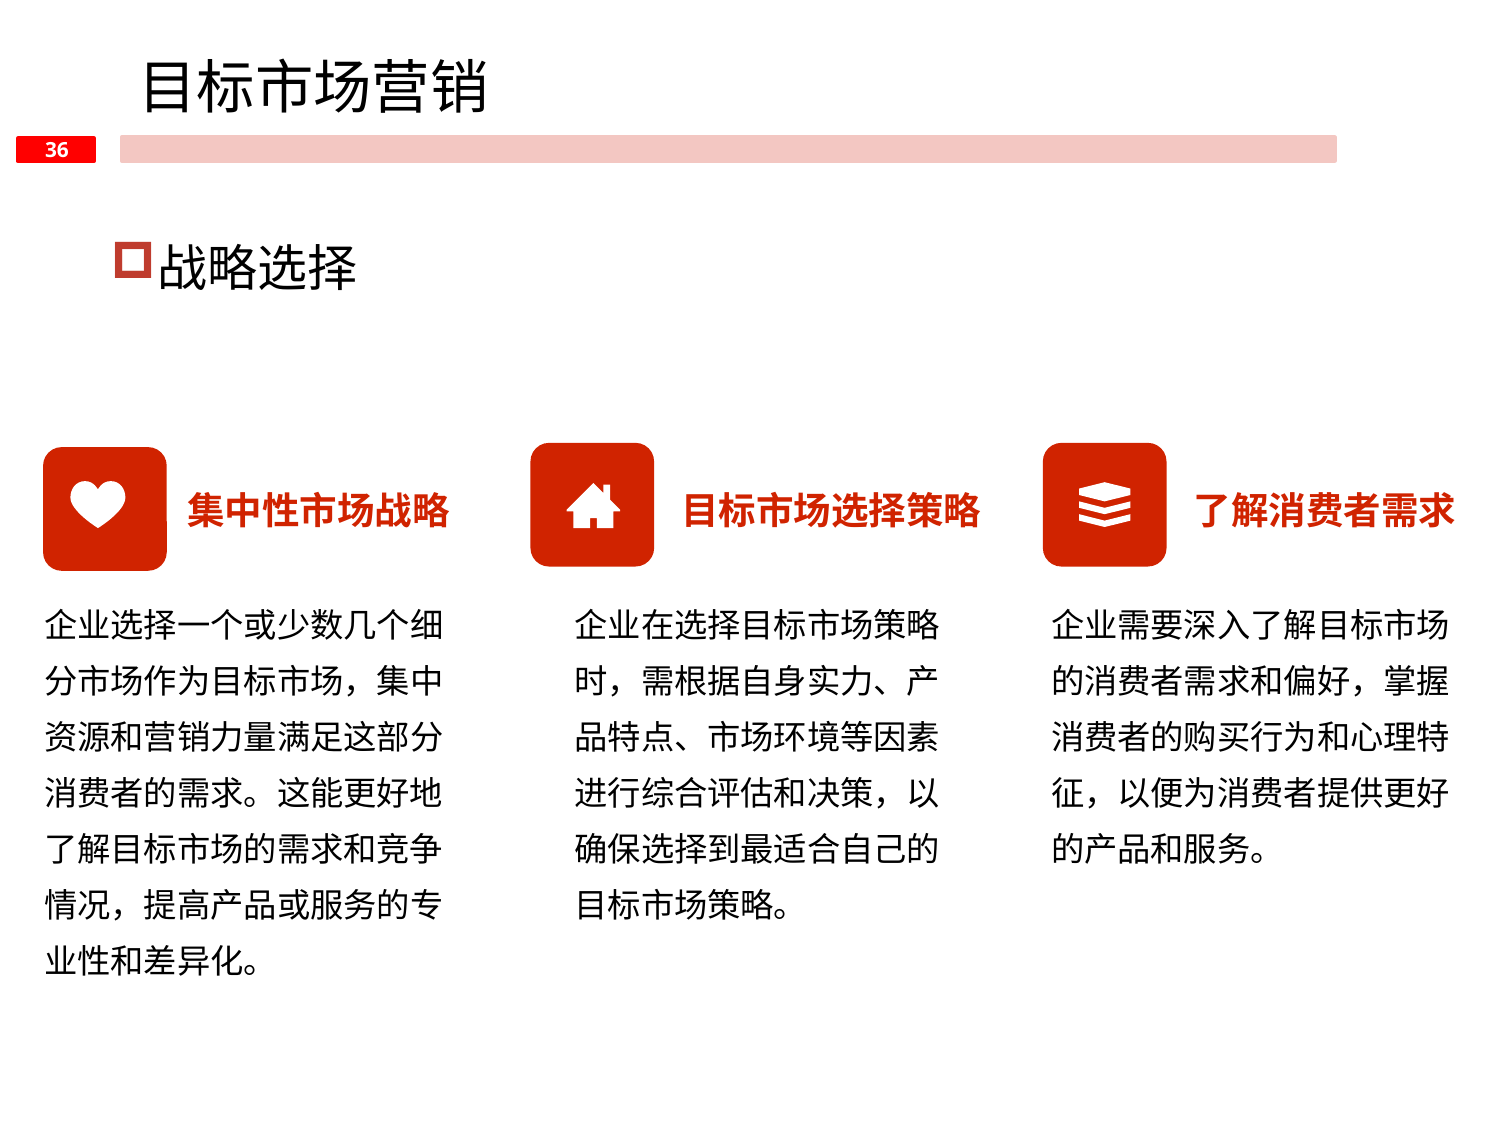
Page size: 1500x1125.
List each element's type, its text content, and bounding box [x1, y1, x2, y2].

text_box 目标市场营销 [123, 42, 958, 128]
text_box [1079, 482, 1131, 502]
text_box 企业选择一个或少数几个细分市场作为目标市场，集中资源和营销力量满足这部分消费者的需求。这能更好地了解目标市场的需求和竞争情况，提高产品或服务的专业性和差异化。 [36, 584, 459, 807]
text_box 战略选择 [96, 228, 1081, 323]
text_box [17, 129, 97, 189]
text_box 了解消费者需求 [1185, 435, 1465, 574]
text_box [1042, 442, 1167, 567]
text_box [1079, 514, 1131, 528]
text_box [43, 447, 167, 571]
text_box 集中性市场战略 [179, 435, 459, 574]
text_box [530, 442, 655, 567]
text_box 企业需要深入了解目标市场的消费者需求和偏好，掌握消费者的购买行为和心理特征，以便为消费者提供更好的产品和服务。 [1042, 584, 1465, 807]
text_box [566, 482, 621, 529]
text_box [1079, 501, 1131, 515]
text_box 企业在选择目标市场策略时，需根据自身实力、产品特点、市场环境等因素进行综合评估和决策，以确保选择到最适合自己的目标市场策略。 [566, 584, 979, 807]
text_box [70, 481, 126, 529]
text_box 目标市场选择策略 [673, 435, 1007, 574]
